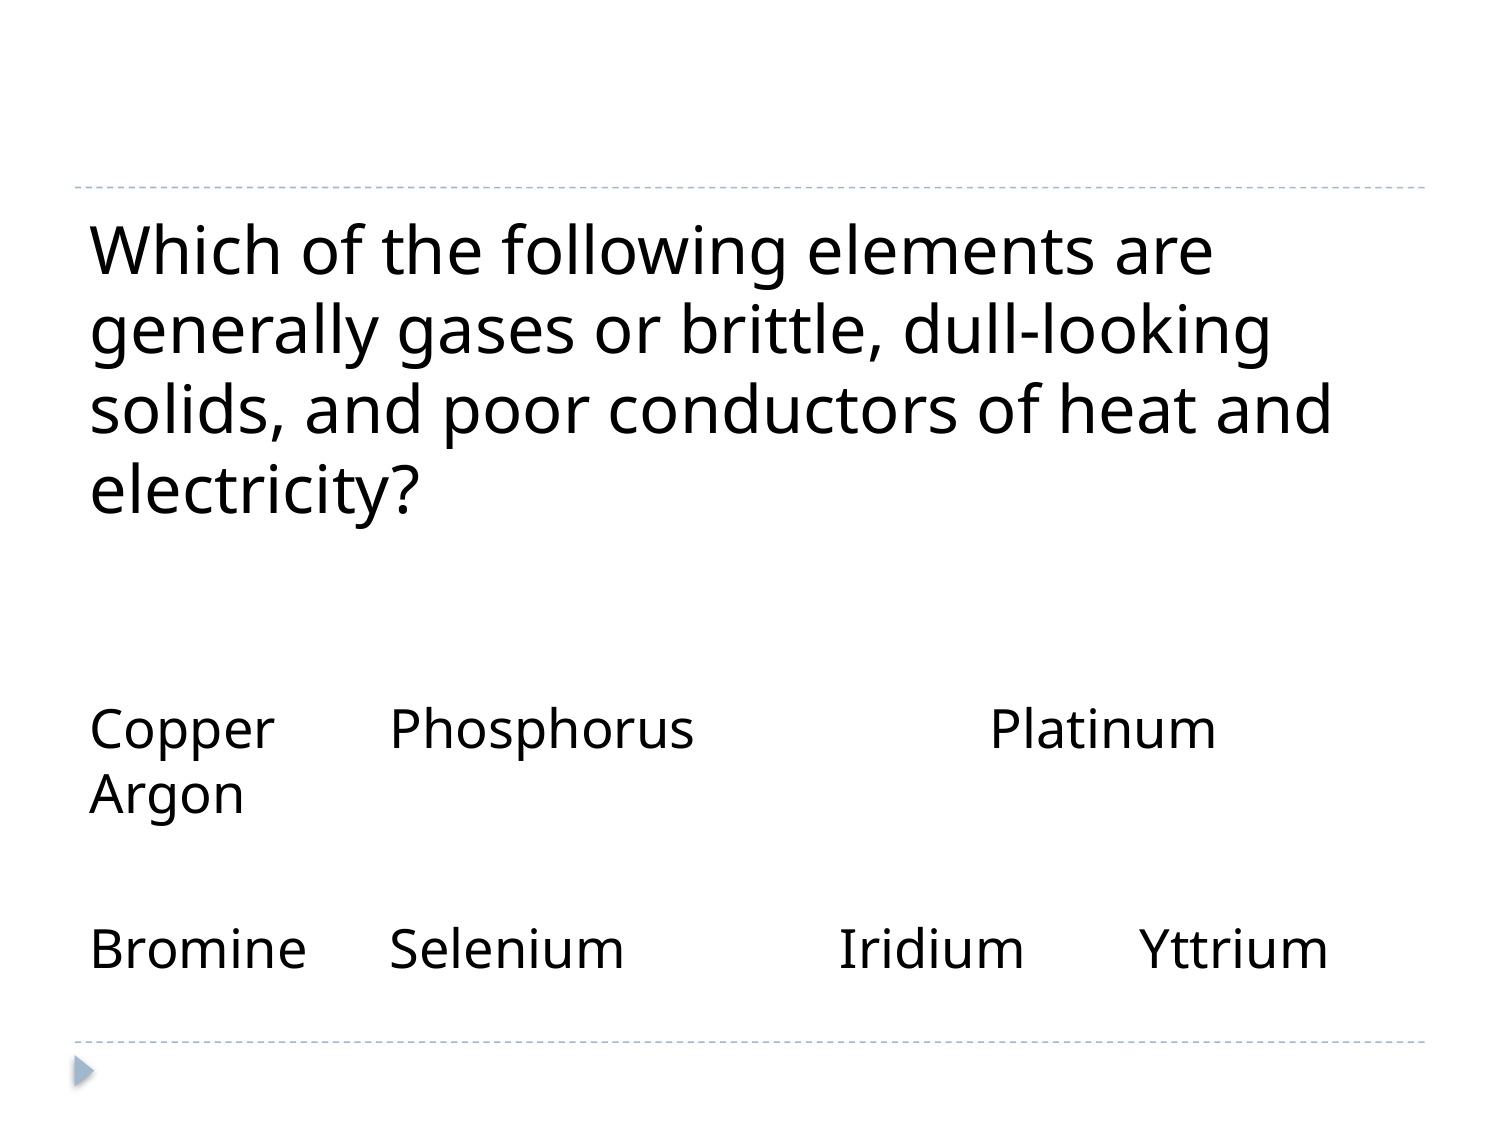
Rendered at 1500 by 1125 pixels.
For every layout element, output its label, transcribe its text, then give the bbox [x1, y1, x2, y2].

list Which of the following elements are generally gases or brittle, dull-looking solids, and poor conductors of heat and electricity? Copper Phosphorus Platinum Argon Bromine Selenium Iridium Yttrium [75, 200, 1425, 1010]
